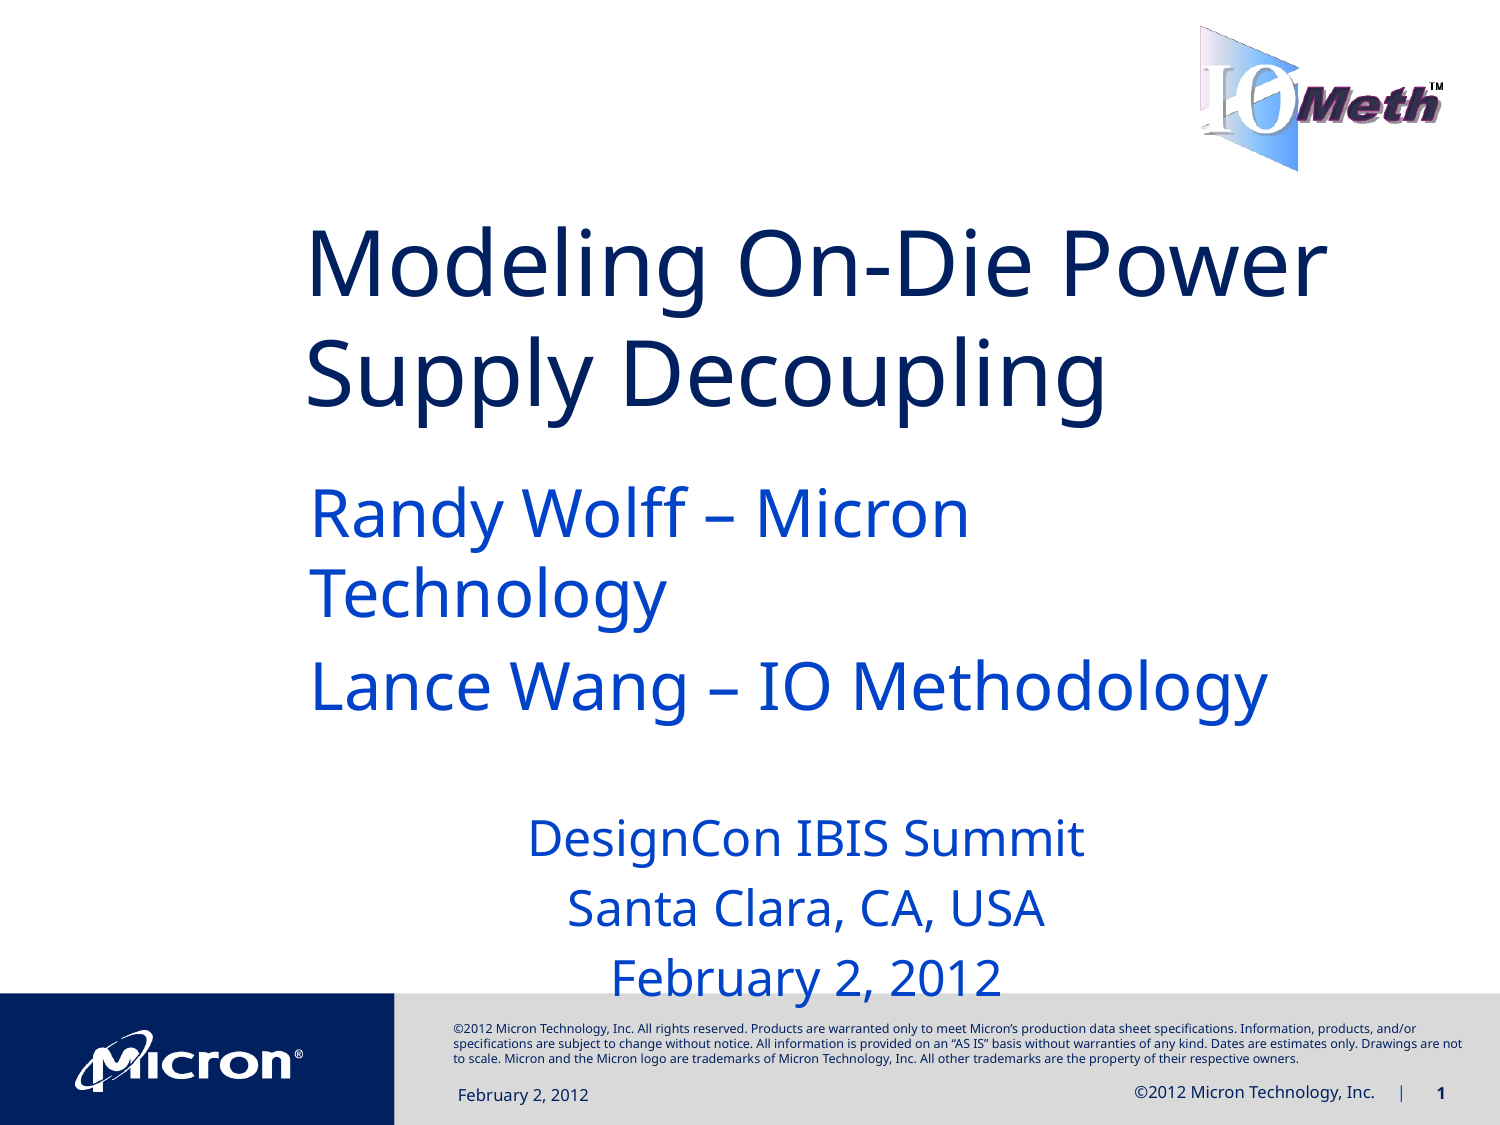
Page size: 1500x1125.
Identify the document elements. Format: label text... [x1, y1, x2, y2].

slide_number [442, 1065, 750, 1125]
subtitle Randy Wolff – Micron Technology Lance Wang – IO Methodology DesignCon IBIS Summit Santa Clara, CA, USA February 2, 2012 [294, 463, 1320, 966]
picture [1191, 17, 1456, 177]
picture [75, 1030, 303, 1092]
title Modeling On-Die Power Supply Decoupling [288, 219, 1378, 433]
